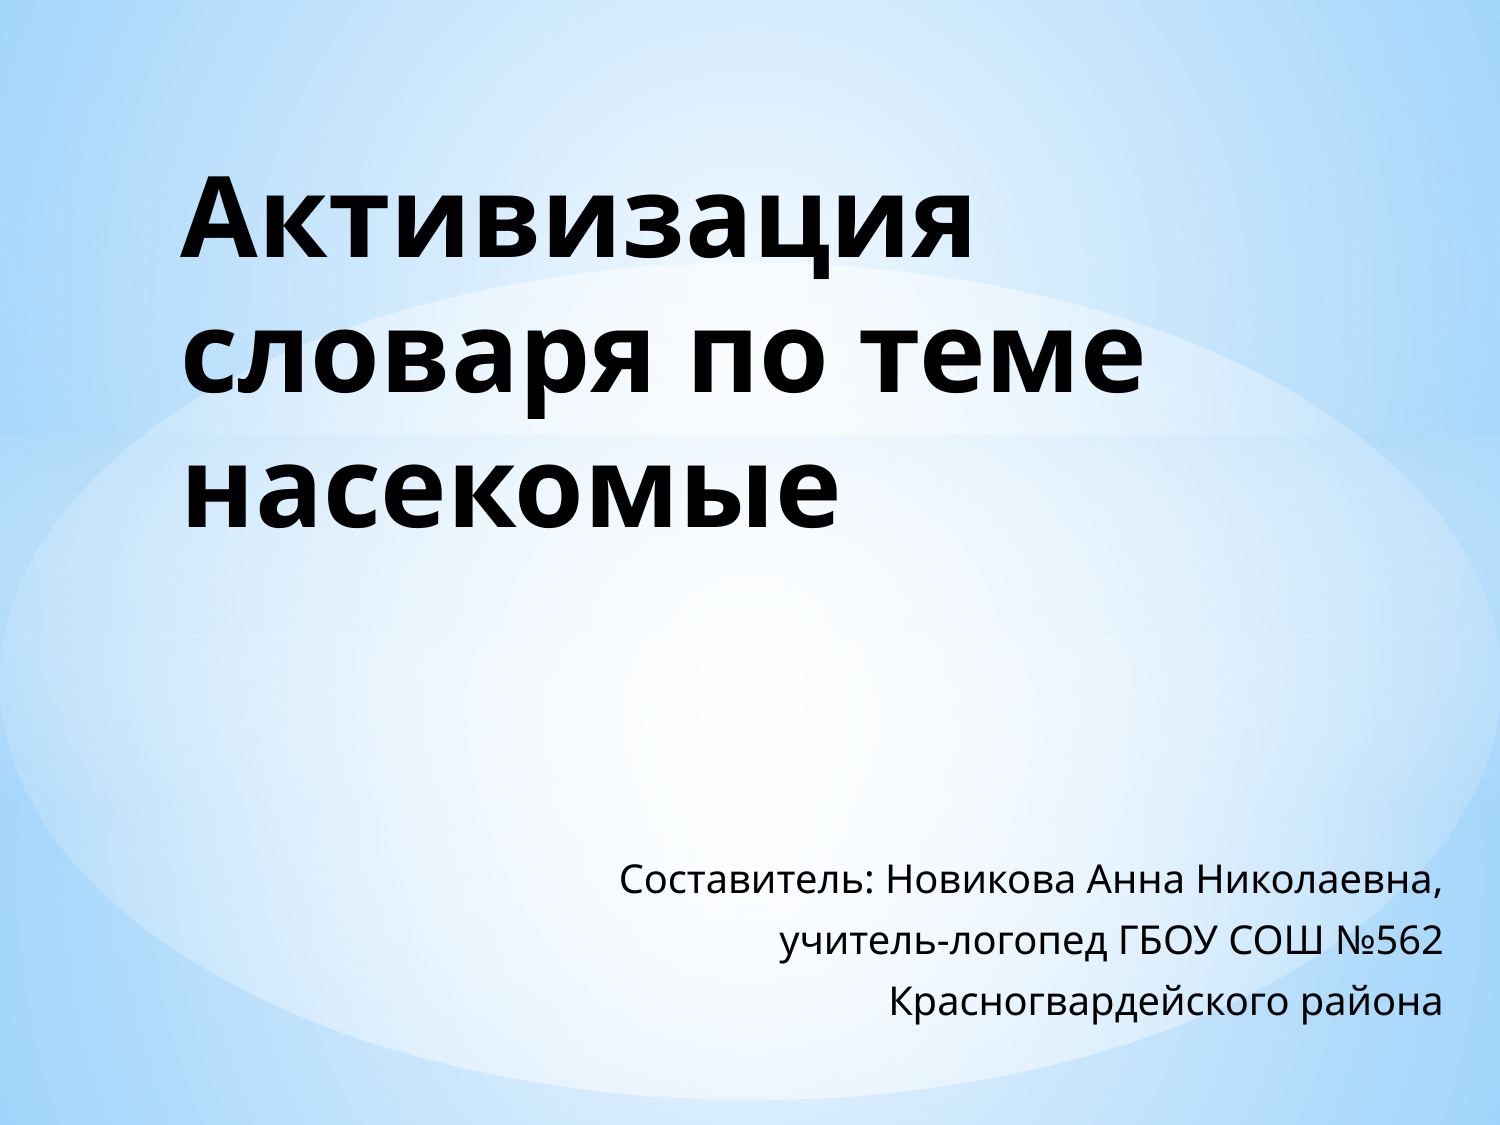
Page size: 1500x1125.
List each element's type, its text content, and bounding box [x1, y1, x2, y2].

title Активизация словаря по теме насекомые [135, 137, 1312, 808]
subtitle Составитель: Новикова Анна Николаевна, учитель-логопед ГБОУ СОШ №562 Красногвардейского района [596, 846, 1459, 1053]
